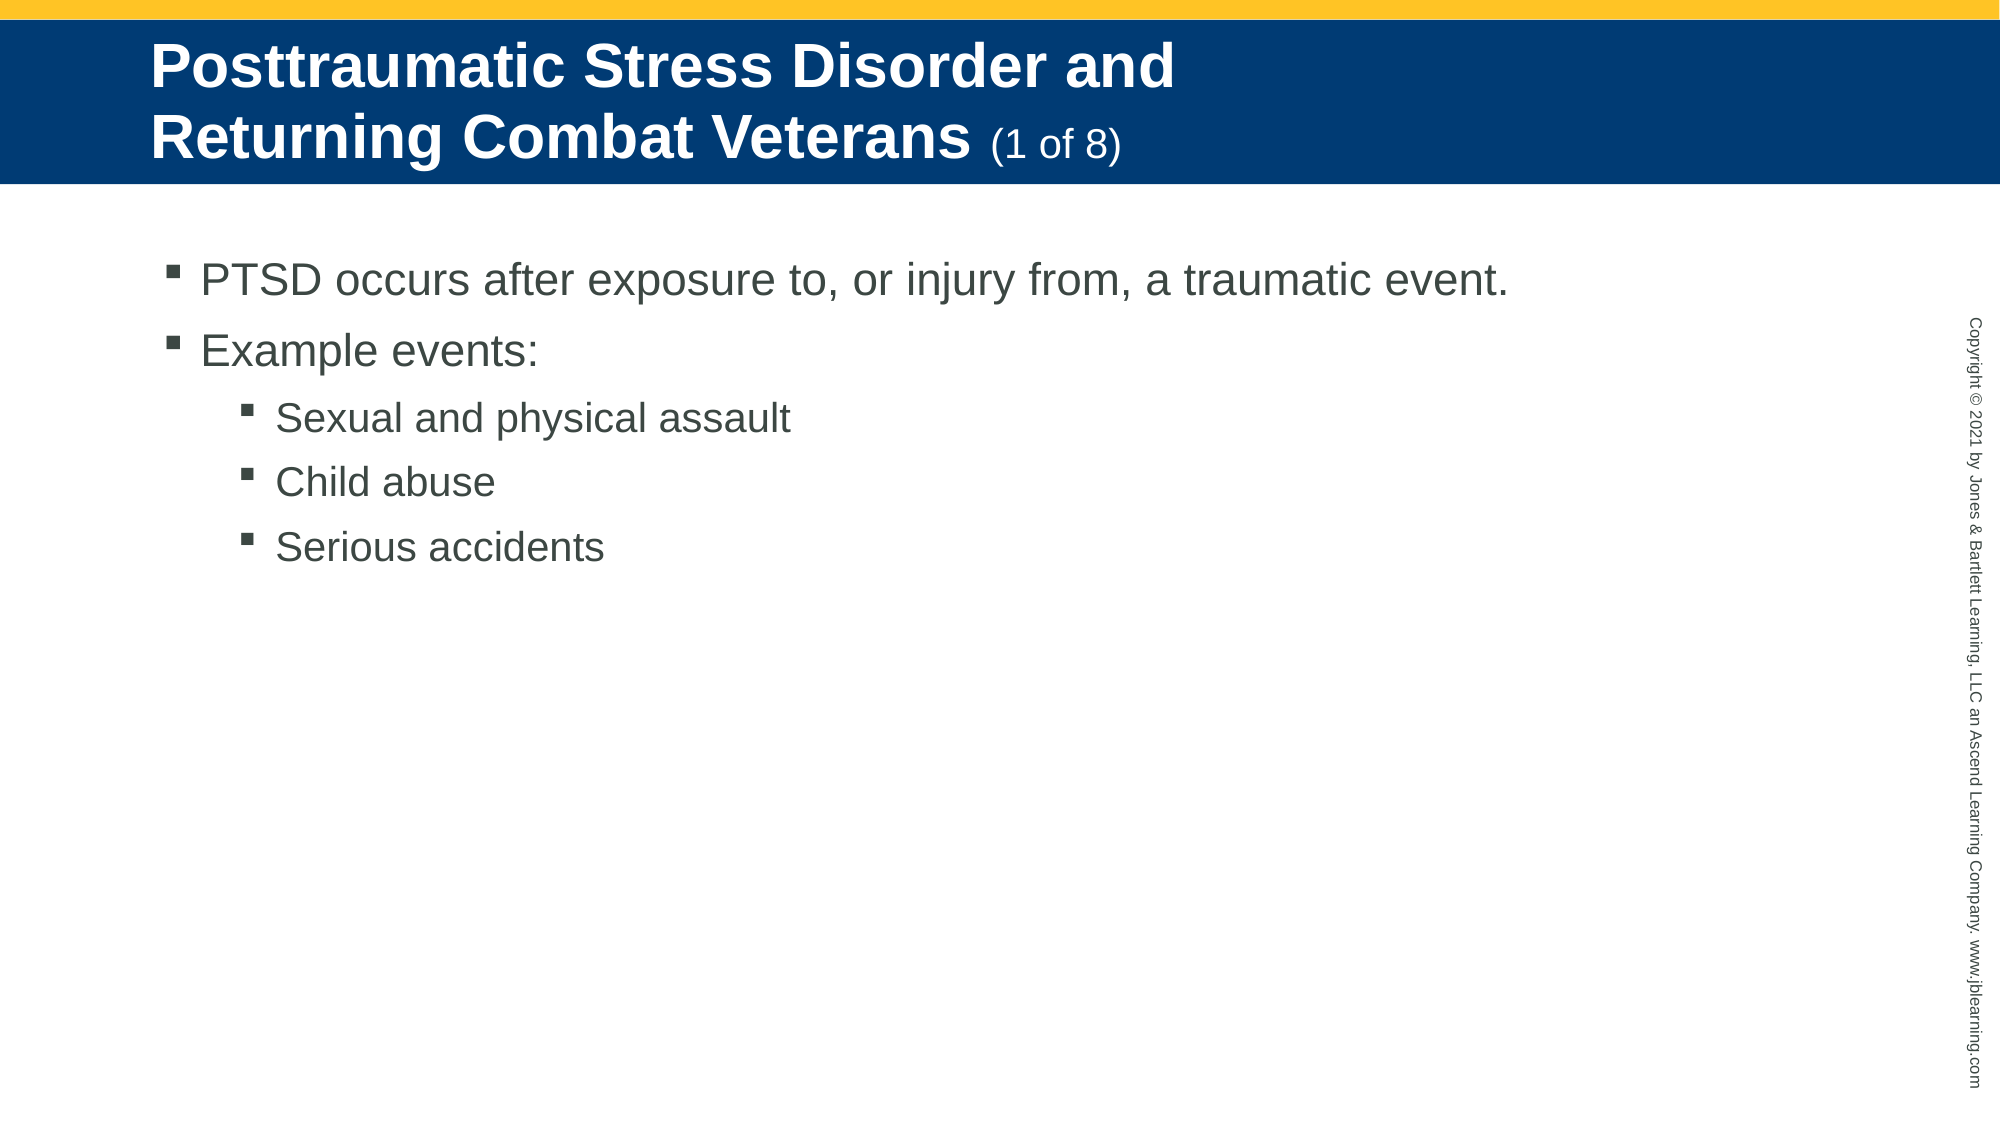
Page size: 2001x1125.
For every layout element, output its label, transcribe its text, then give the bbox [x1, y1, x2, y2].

title Posttraumatic Stress Disorder and Returning Combat Veterans (1 of 8) [0, 19, 2000, 185]
list PTSD occurs after exposure to, or injury from, a traumatic event. Example events: Sexual and physical assault Child abuse Serious accidents [147, 242, 1848, 980]
